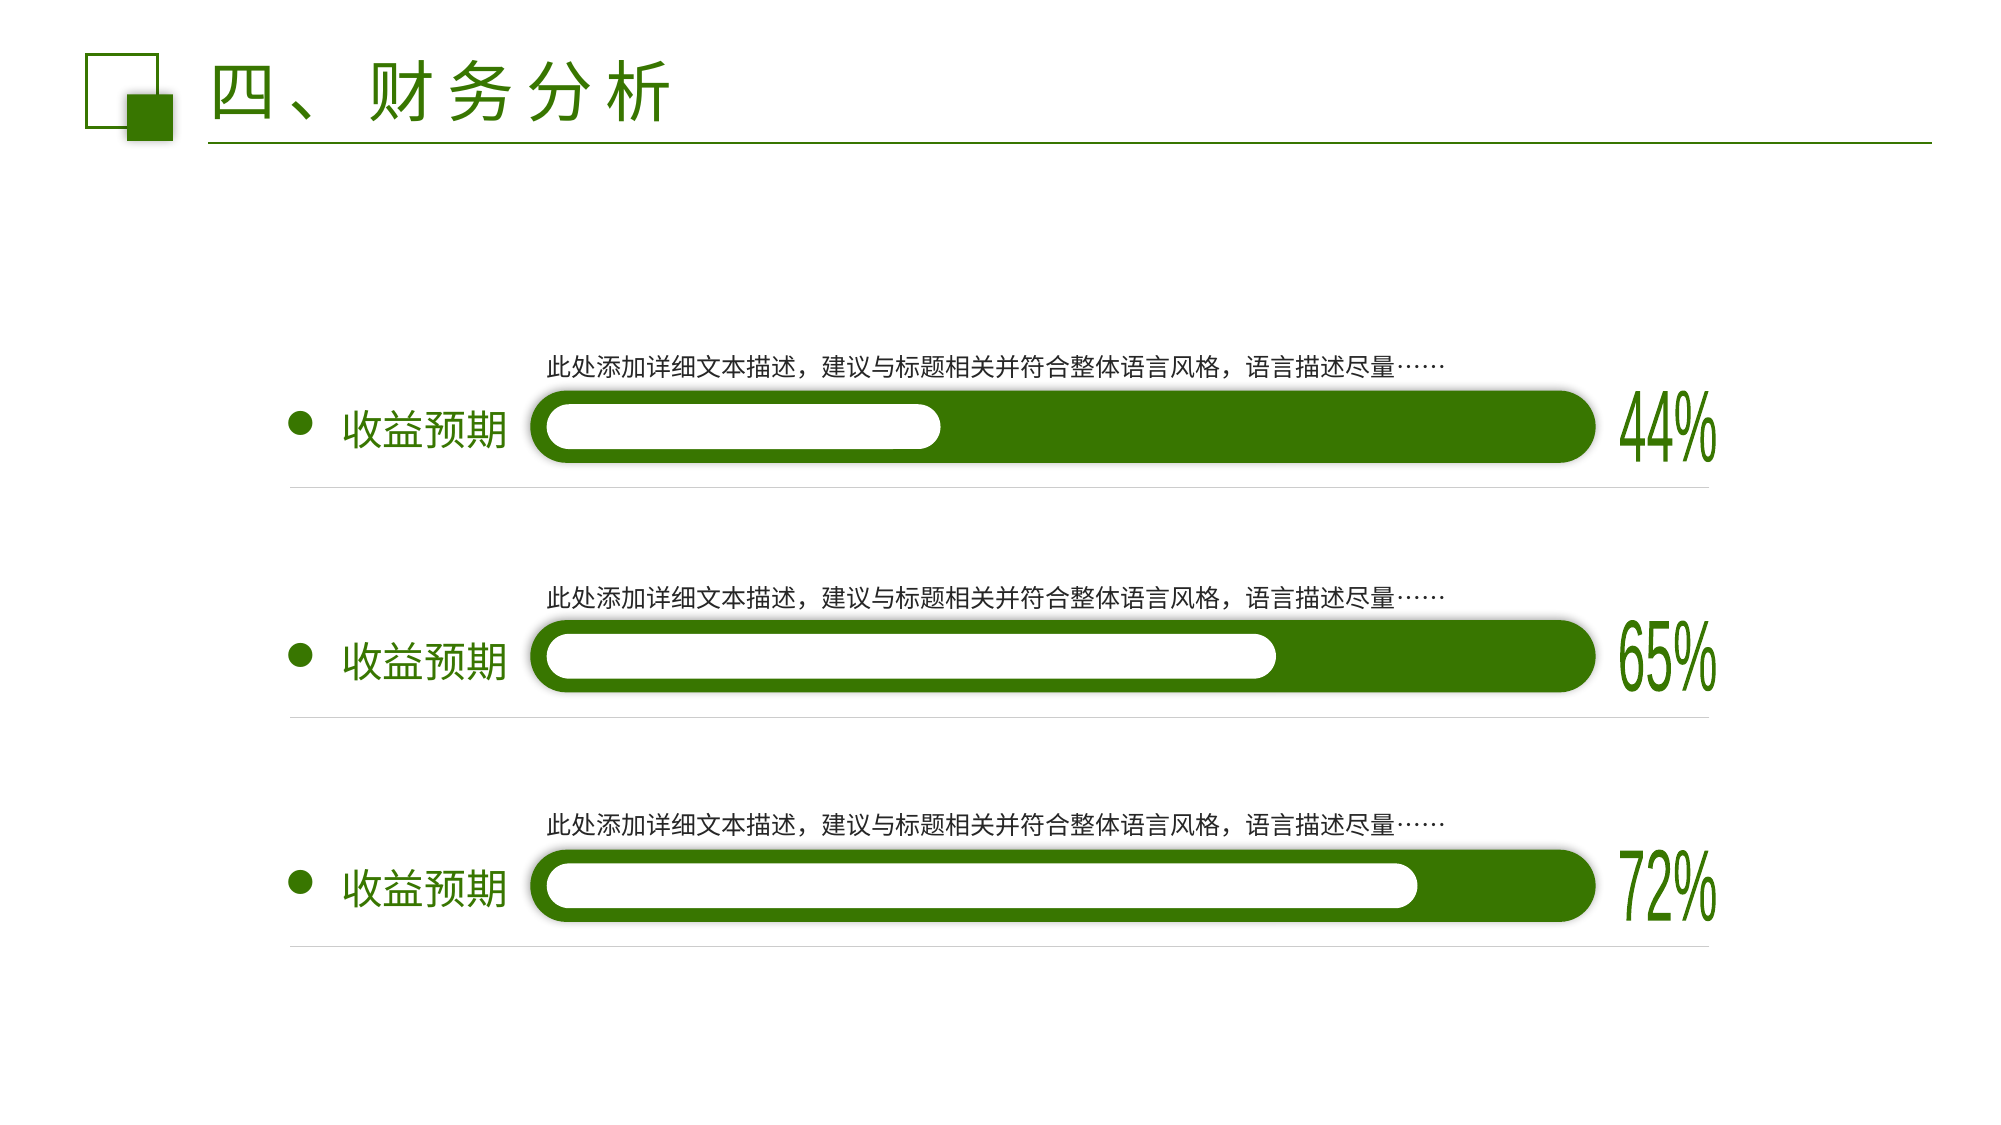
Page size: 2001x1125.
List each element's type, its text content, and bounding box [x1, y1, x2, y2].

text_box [270, 337, 1716, 488]
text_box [86, 54, 174, 141]
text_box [270, 569, 1716, 718]
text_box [270, 796, 1716, 947]
text_box 四、财务分析 [198, 58, 1489, 131]
